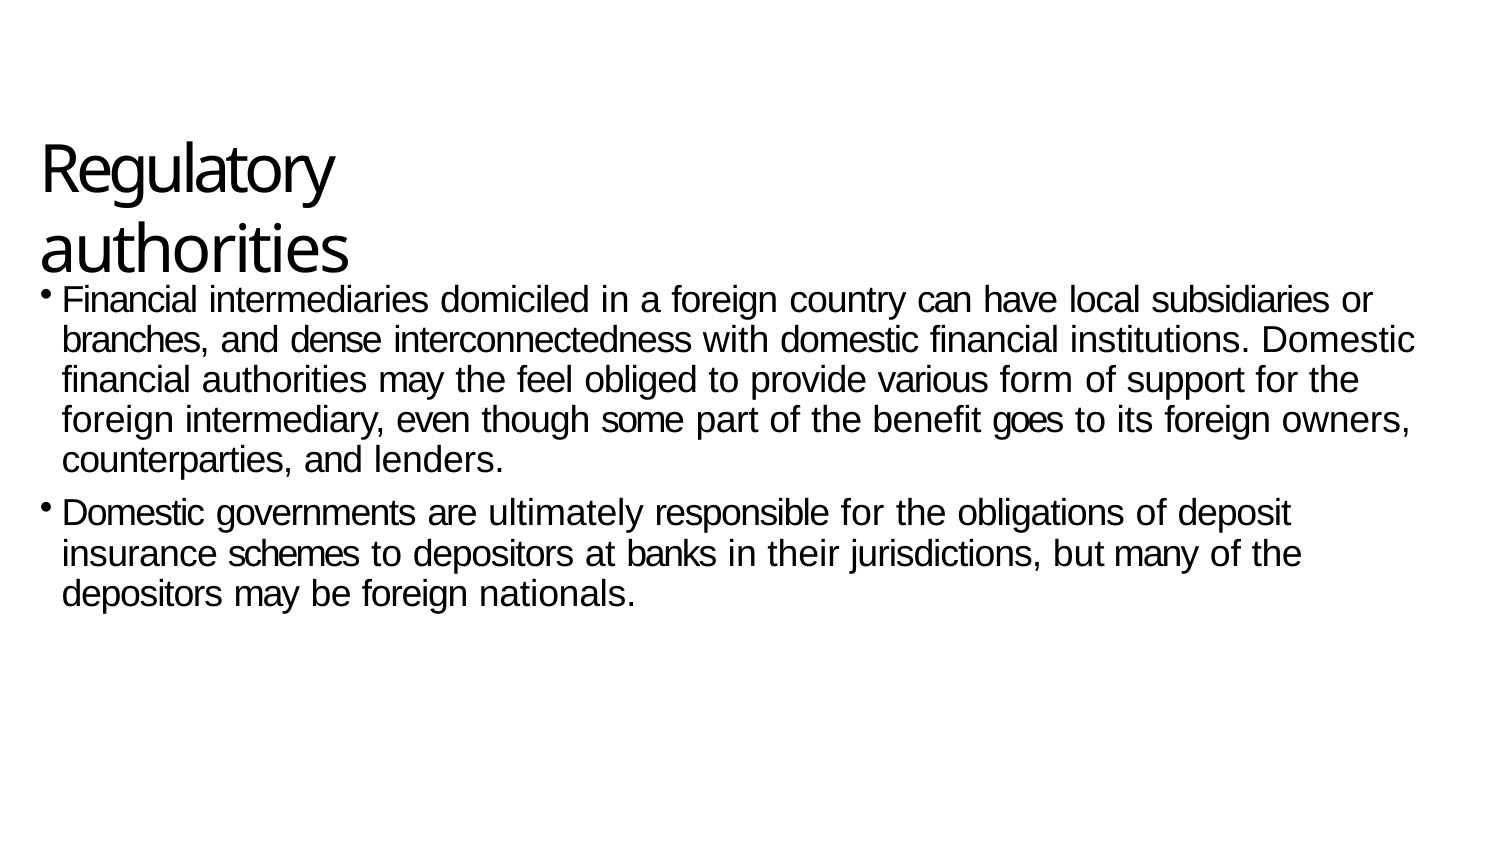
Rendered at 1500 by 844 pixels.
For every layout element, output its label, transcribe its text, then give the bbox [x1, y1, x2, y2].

title Regulatory authorities [37, 122, 665, 273]
text_box Financial intermediaries domiciled in a foreign country can have local subsidiaries or branches, and dense interconnectedness with domestic financial institutions. Domestic financial authorities may the feel obliged to provide various form of support for the foreign intermediary, even though some part of the benefit goes to its foreign owners, counterparties, and lenders. Domestic governments are ultimately responsible for the obligations of deposit insurance schemes to depositors at banks in their jurisdictions, but many of the depositors may be foreign nationals. [37, 273, 1445, 615]
